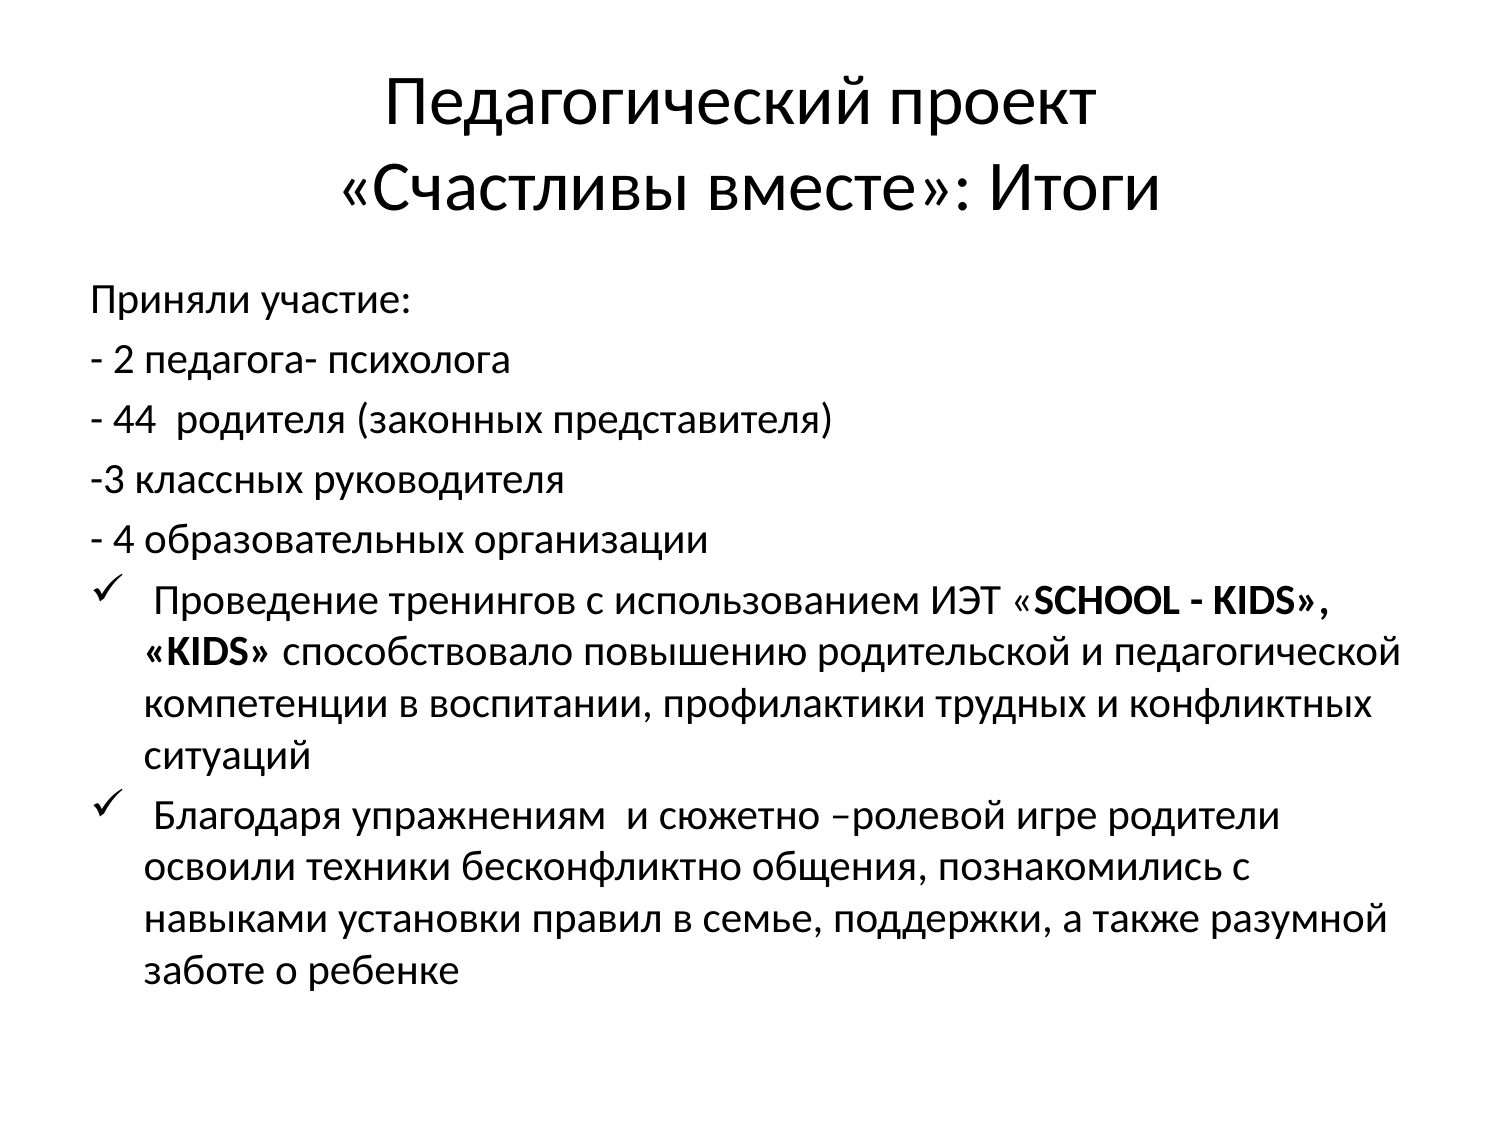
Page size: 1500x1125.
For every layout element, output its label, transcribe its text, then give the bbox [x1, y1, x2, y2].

title Педагогический проект «Счастливы вместе»: Итоги [75, 45, 1425, 233]
list Приняли участие: - 2 педагога- психолога - 44 родителя (законных представителя) -3 классных руководителя - 4 образовательных организации Проведение тренингов с использованием ИЭТ «SCHOOL - KIDS», «KIDS» способствовало повышению родительской и педагогической компетенции в воспитании, профилактики трудных и конфликтных ситуаций Благодаря упражнениям и сюжетно –ролевой игре родители освоили техники бесконфликтно общения, познакомились с навыками установки правил в семье, поддержки, а также разумной заботе о ребенке [75, 262, 1425, 1005]
